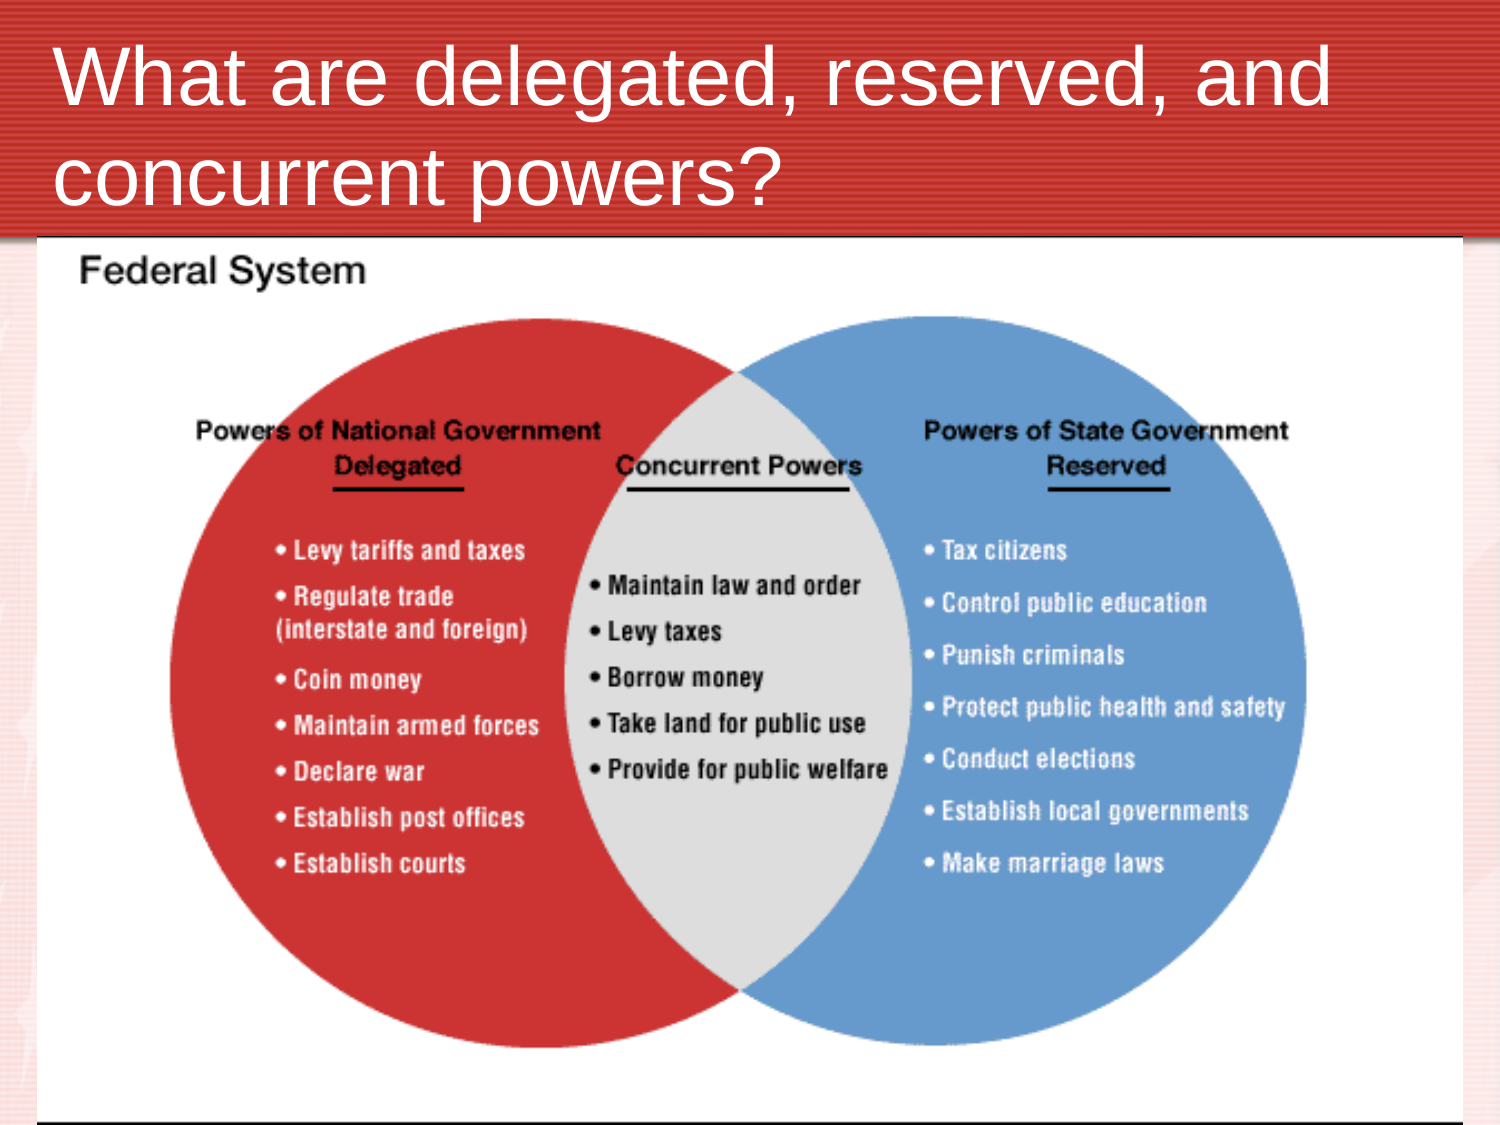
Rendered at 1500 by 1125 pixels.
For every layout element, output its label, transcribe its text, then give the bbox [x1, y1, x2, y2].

picture [0, 0, 1500, 1125]
title What are delegated, reserved, and concurrent powers? [37, 87, 1456, 230]
